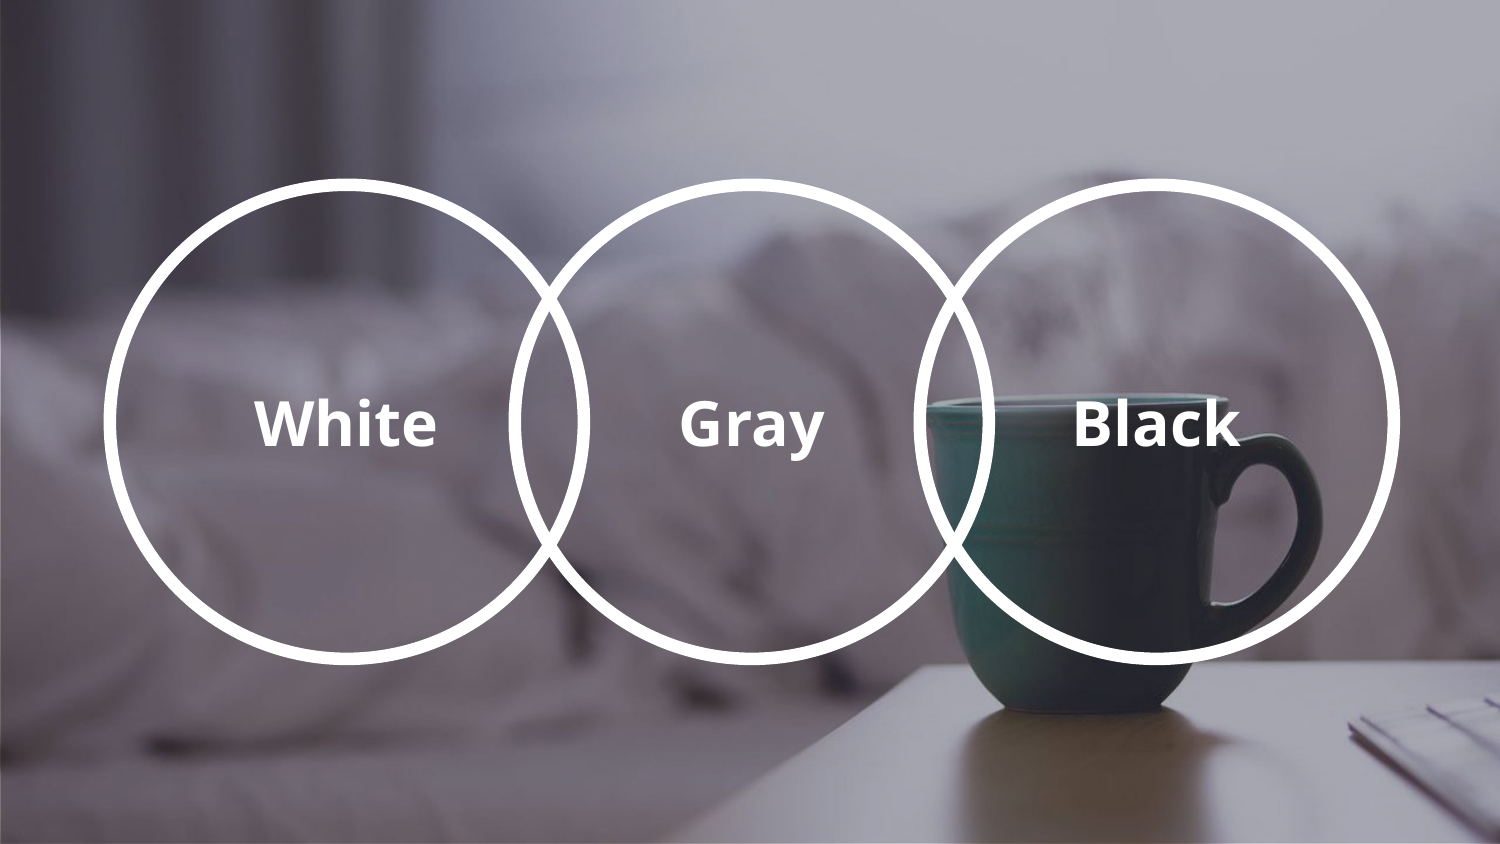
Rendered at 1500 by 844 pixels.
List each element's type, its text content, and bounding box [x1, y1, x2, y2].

text_box Gray [549, 184, 954, 659]
picture [0, 0, 1500, 844]
text_box White [109, 184, 584, 659]
text_box Black [919, 184, 1394, 659]
